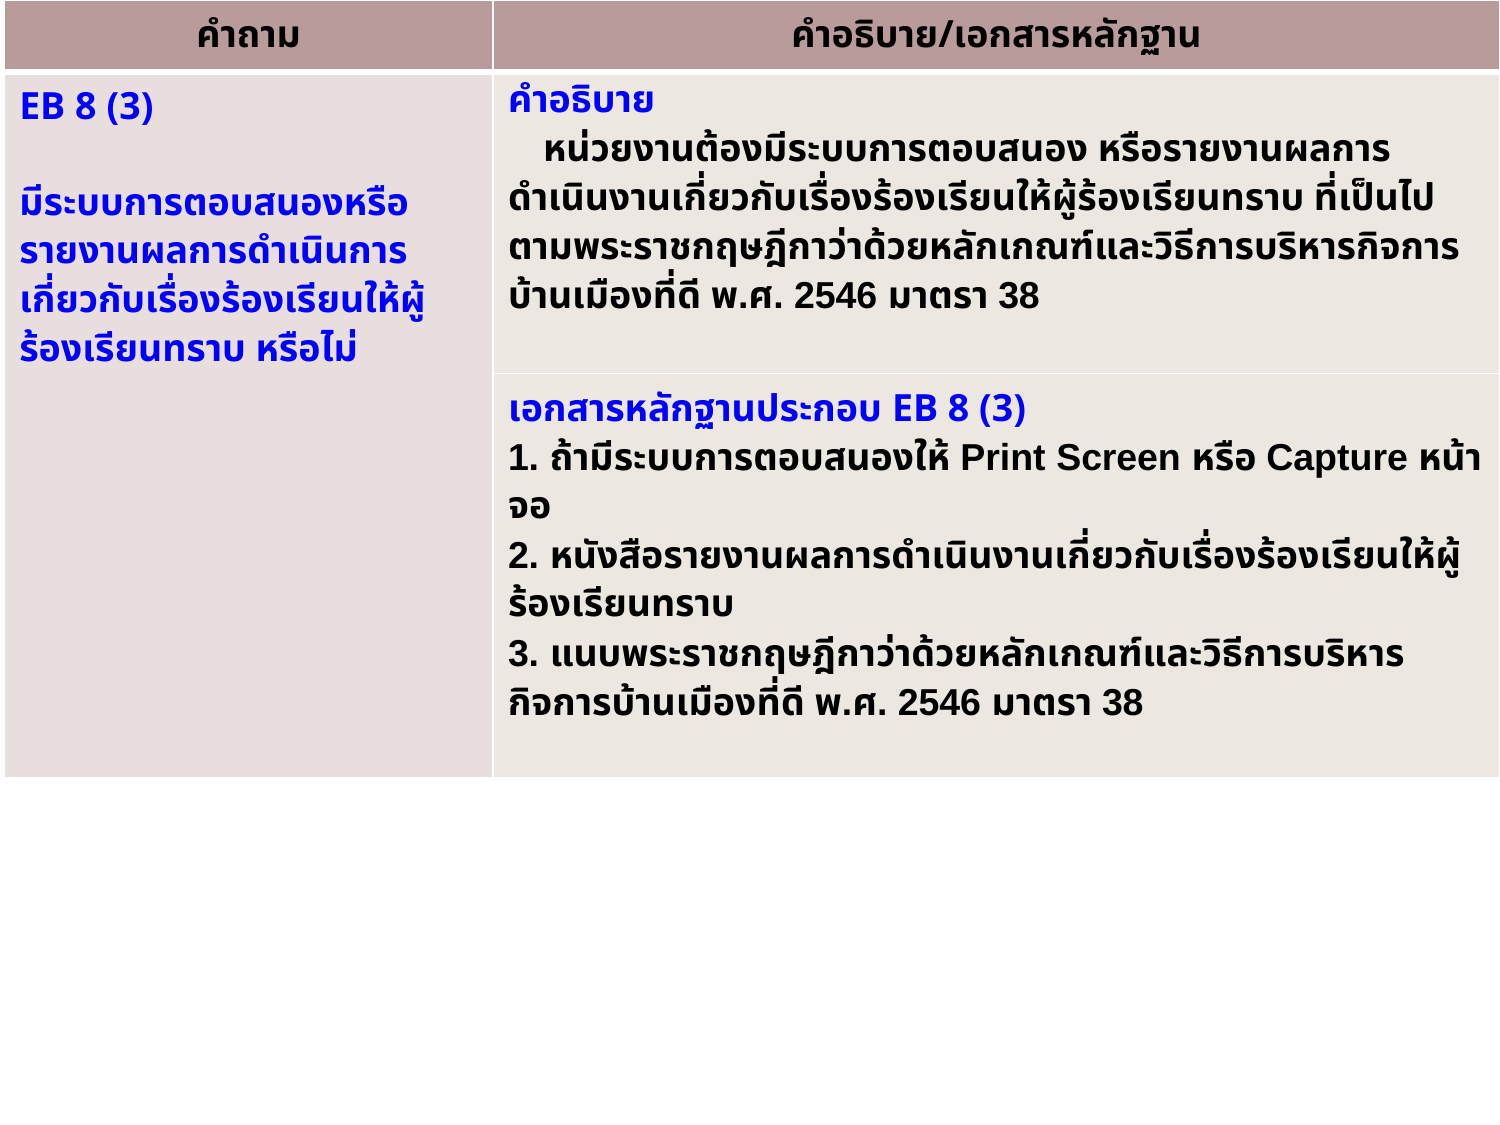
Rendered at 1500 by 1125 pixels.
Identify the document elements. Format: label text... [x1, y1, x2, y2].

table_header คำถาม [5, 1, 492, 69]
table_cell เอกสารหลักฐานประกอบ EB 8 (3) 1. ถ้ามีระบบการตอบสนองให้ Print Screen หรือ Capture หน้าจอ 2. หนังสือรายงานผลการดำเนินงานเกี่ยวกับเรื่องร้องเรียนให้ผู้ร้องเรียนทราบ 3. แนบพระราชกฤษฎีกาว่าด้วยหลักเกณฑ์และวิธีการบริหารกิจการบ้านเมืองที่ดี พ.ศ. 2546 มาตรา 38 [494, 374, 1499, 777]
table_cell EB 8 (3) มีระบบการตอบสนองหรือรายงานผลการดำเนินการเกี่ยวกับเรื่องร้องเรียนให้ผู้ร้องเรียนทราบ หรือไม่ [5, 75, 492, 777]
table_header คำอธิบาย/เอกสารหลักฐาน [494, 1, 1499, 69]
table_cell คำอธิบาย หน่วยงานต้องมีระบบการตอบสนอง หรือรายงานผลการดำเนินงานเกี่ยวกับเรื่องร้องเรียนให้ผู้ร้องเรียนทราบ ที่เป็นไปตามพระราชกฤษฎีกาว่าด้วยหลักเกณฑ์และวิธีการบริหารกิจการบ้านเมืองที่ดี พ.ศ. 2546 มาตรา 38 [494, 75, 1499, 373]
